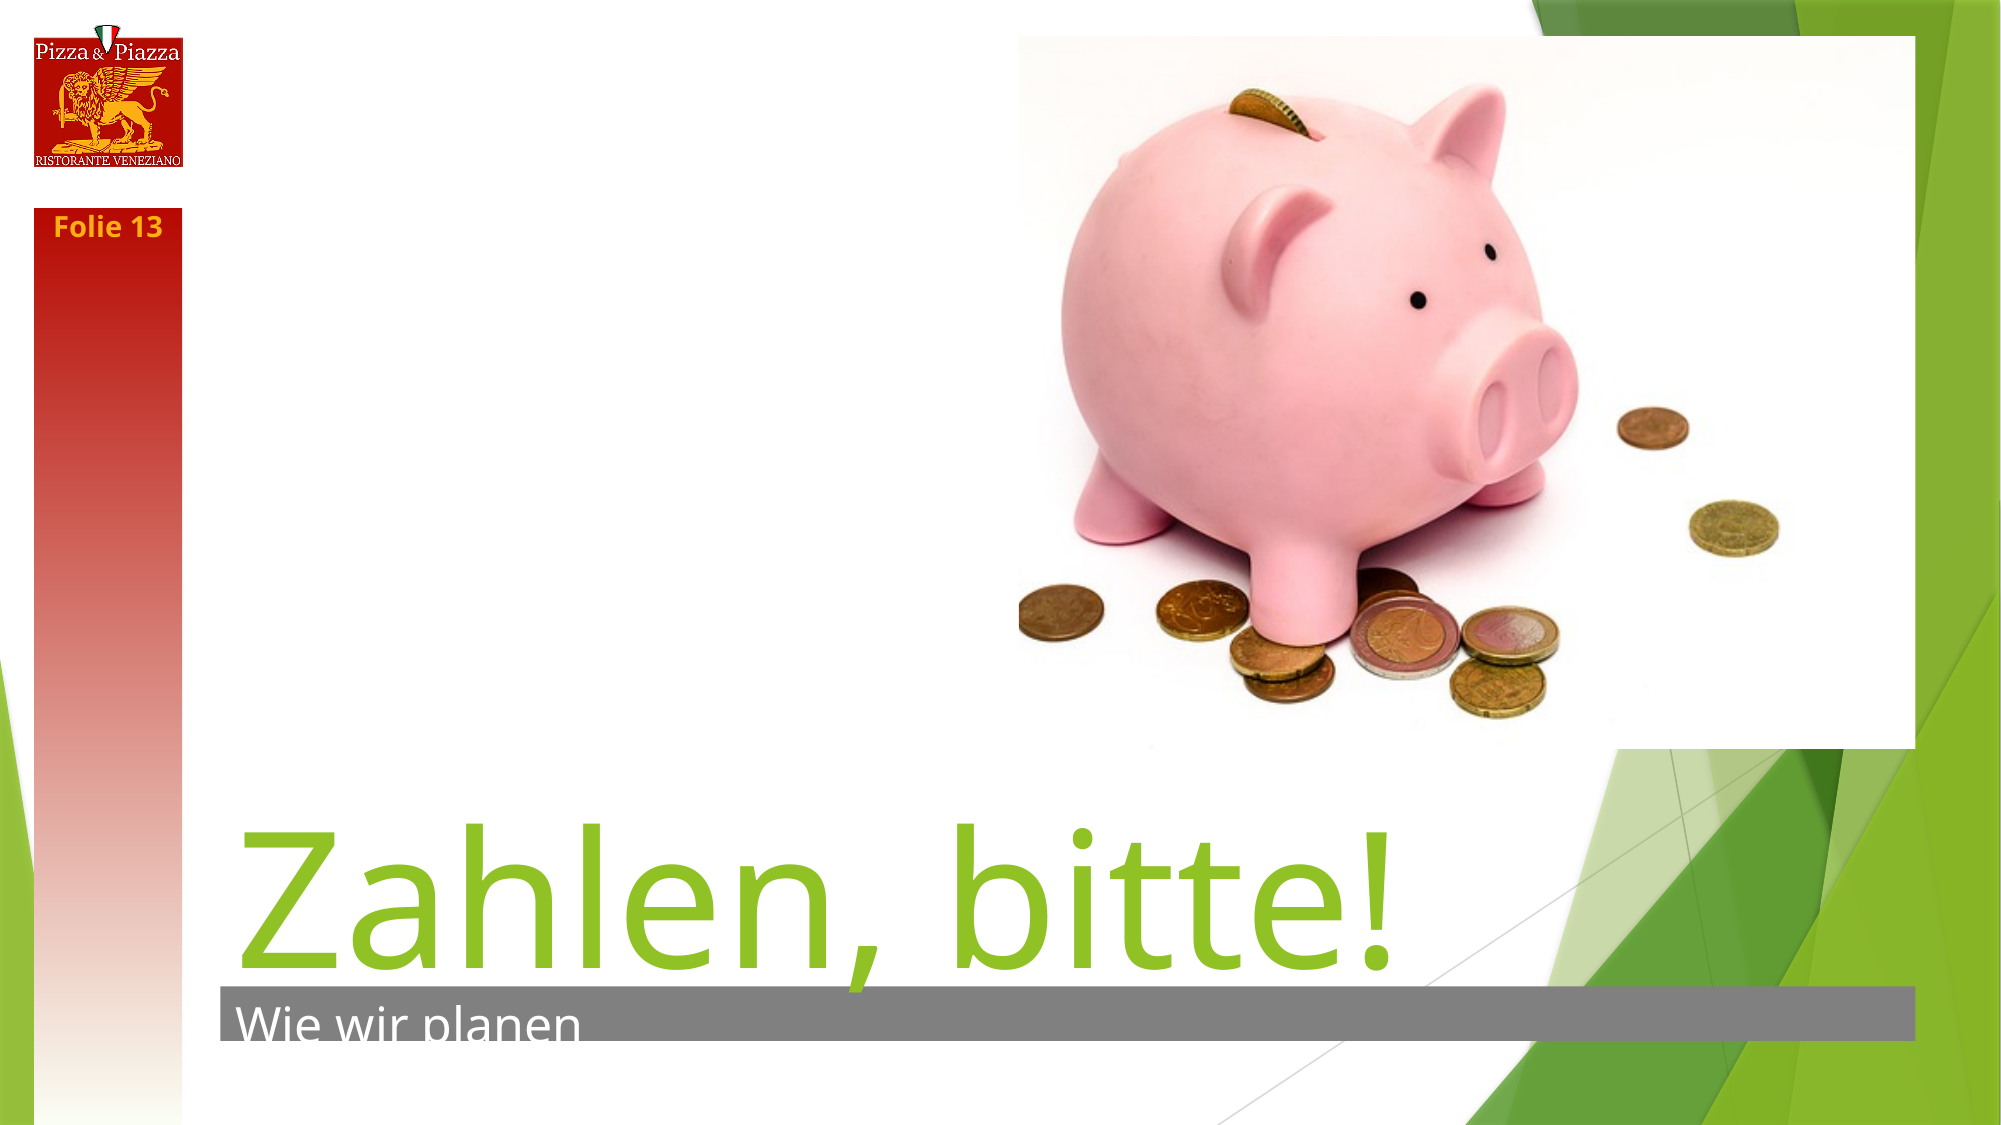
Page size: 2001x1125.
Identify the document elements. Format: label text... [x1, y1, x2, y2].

title Zahlen, bitte! [220, 768, 1916, 1014]
list Wie wir planen [220, 1014, 1916, 1041]
picture [1018, 36, 1916, 749]
picture [34, 25, 183, 167]
